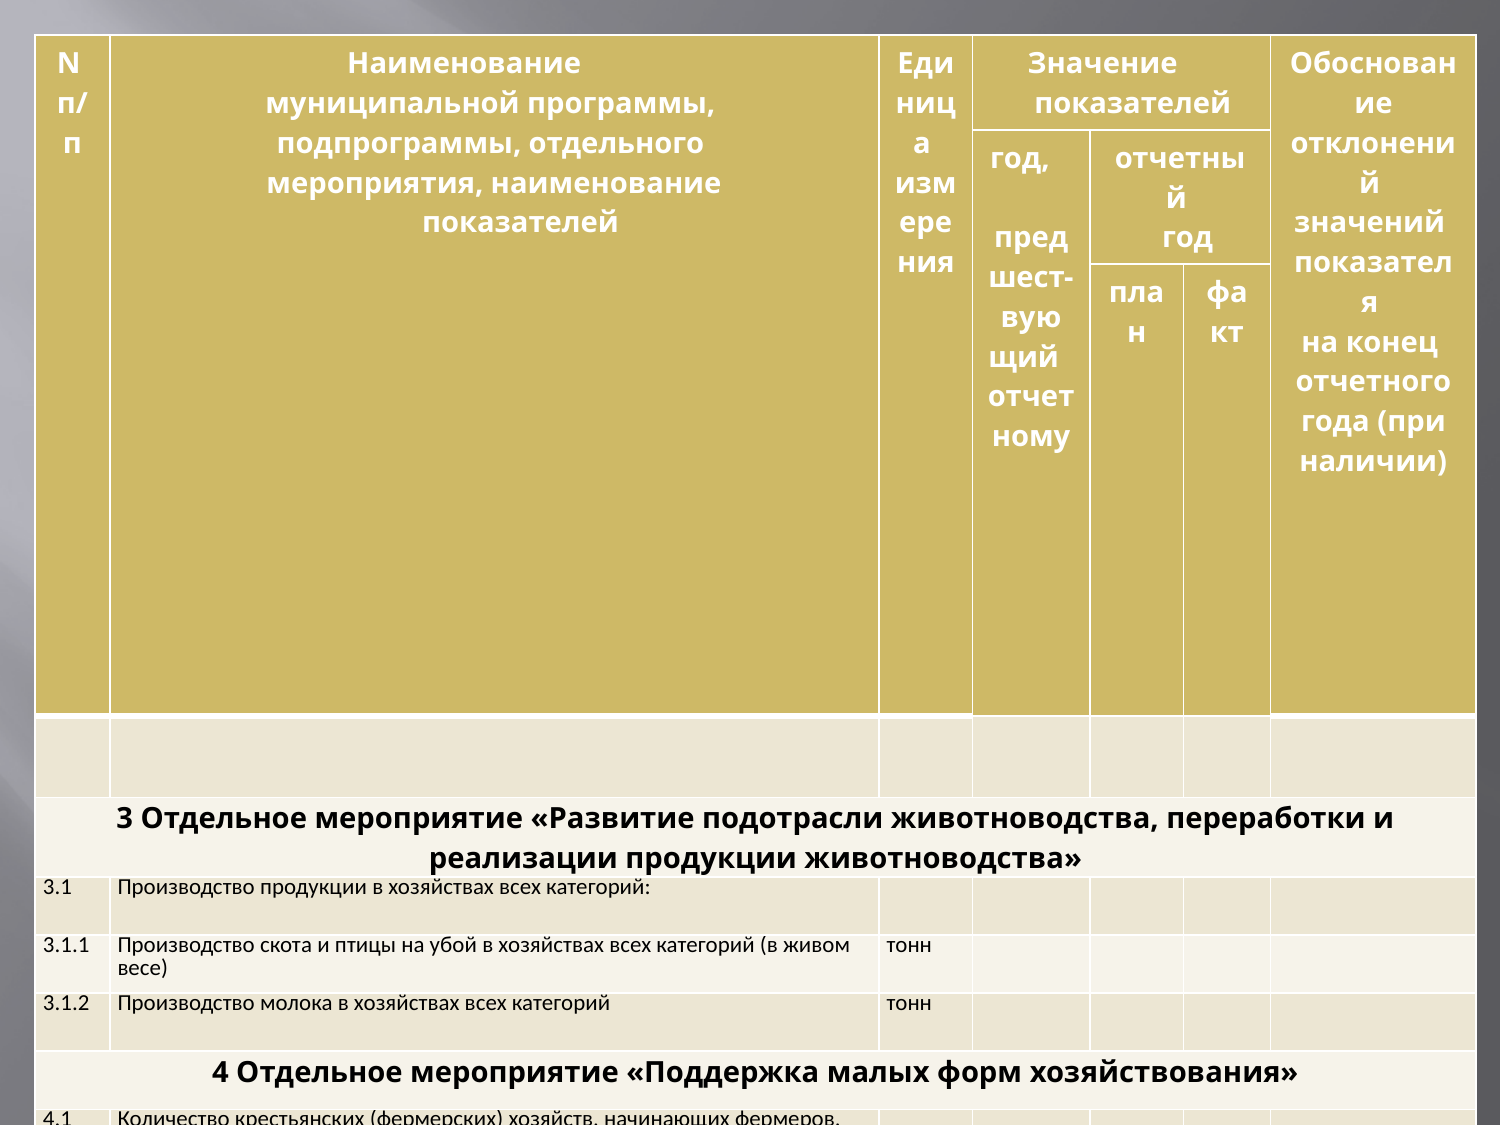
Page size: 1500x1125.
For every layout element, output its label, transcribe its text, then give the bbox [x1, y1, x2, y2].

table_header Значение показателей [973, 36, 1270, 129]
table_cell 4.1 [36, 1110, 109, 1125]
table_cell [1184, 936, 1270, 992]
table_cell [1091, 1110, 1183, 1125]
table_cell тонн [880, 994, 972, 1050]
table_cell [973, 1110, 1089, 1125]
table_cell факт [1184, 265, 1270, 715]
table_cell [880, 719, 972, 797]
table_cell год, предшест- вующий отчетному [973, 131, 1089, 715]
table_cell 3 Отдельное мероприятие «Развитие подотрасли животноводства, переработки и реализации продукции животноводства» [36, 798, 1475, 876]
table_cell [880, 1110, 972, 1125]
table_cell [880, 878, 972, 934]
table_cell [1271, 878, 1475, 934]
table_cell Производство молока в хозяйствах всех категорий [111, 994, 878, 1050]
table_cell [1091, 717, 1183, 797]
table_cell [1091, 878, 1183, 934]
table_cell [111, 719, 878, 797]
table_cell план [1091, 265, 1183, 715]
table_cell 3.1.2 [36, 994, 109, 1050]
table_cell [973, 717, 1089, 797]
table_cell [1184, 717, 1270, 797]
table_cell [1091, 994, 1183, 1050]
table_header Единица измерения [880, 36, 972, 713]
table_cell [1184, 1110, 1270, 1125]
table_header Обоснование отклонений значений показателя на конец отчетного года (при наличии) [1271, 36, 1475, 713]
table_cell [1271, 994, 1475, 1050]
table_cell [36, 719, 109, 797]
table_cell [111, 1110, 878, 1125]
table_cell [973, 994, 1089, 1050]
table_cell 4 Отдельное мероприятие «Поддержка малых форм хозяйствования» [36, 1052, 1475, 1109]
table_cell тонн [880, 936, 972, 992]
table_cell [1271, 936, 1475, 992]
table_cell [1271, 719, 1475, 797]
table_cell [1271, 1110, 1475, 1125]
table_cell [973, 936, 1089, 992]
table_header Наименование муниципальной программы, подпрограммы, отдельного мероприятия, наименование показателей [111, 36, 878, 713]
table_cell [973, 878, 1089, 934]
table_cell [1091, 936, 1183, 992]
table_cell Производство скота и птицы на убой в хозяйствах всех категорий (в живом весе) [111, 936, 878, 992]
table_cell [1184, 878, 1270, 934]
table_cell 3.1 [36, 878, 109, 934]
table_cell 3.1.1 [36, 936, 109, 992]
table_cell Производство продукции в хозяйствах всех категорий: [111, 878, 878, 934]
table_cell [1184, 994, 1270, 1050]
table_header N п/п [36, 36, 109, 713]
table_cell отчетный год [1091, 131, 1270, 263]
